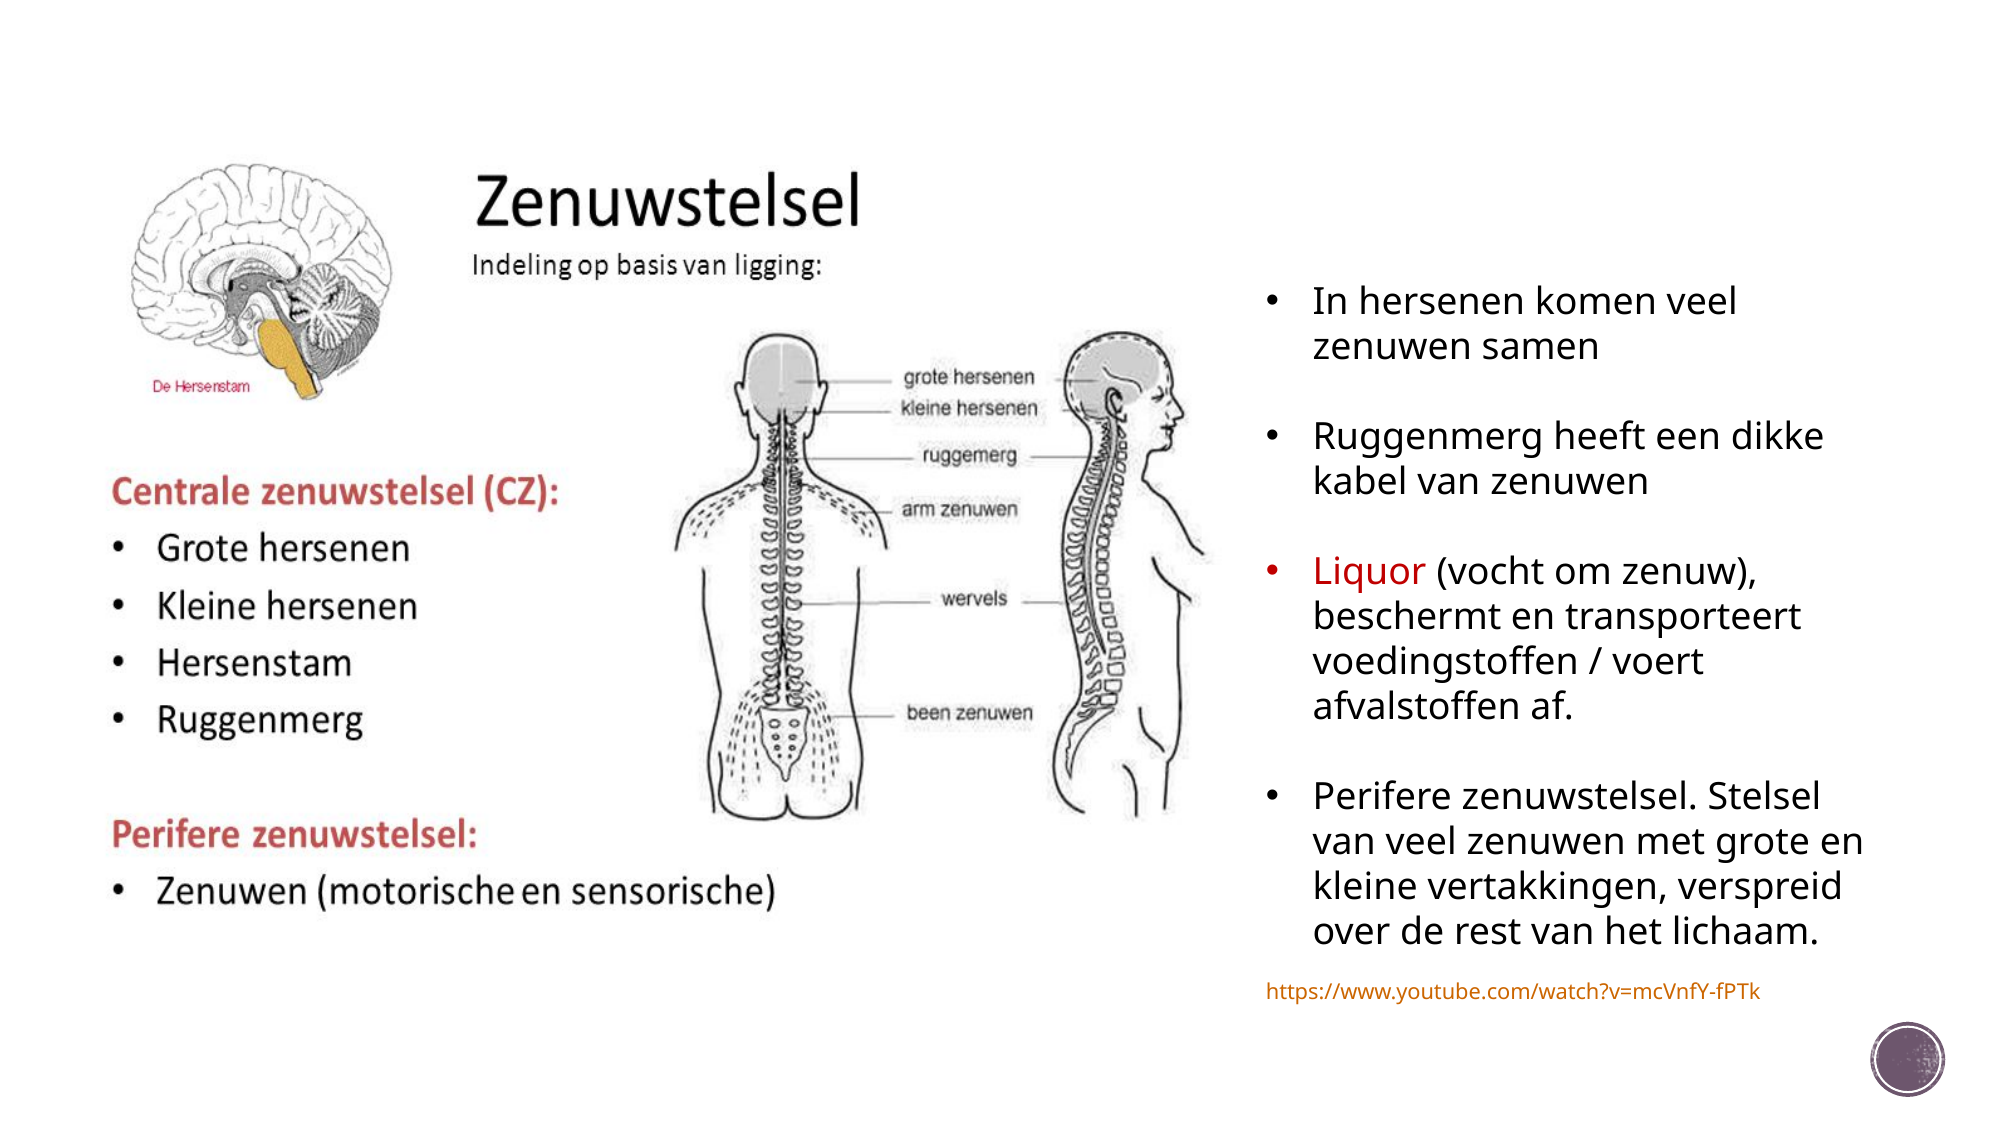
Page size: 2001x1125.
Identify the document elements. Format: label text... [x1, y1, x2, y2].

picture [66, 79, 1272, 1051]
text_box In hersenen komen veel zenuwen samen Ruggenmerg heeft een dikke kabel van zenuwen Liquor (vocht om zenuw), beschermt en transporteert voedingstoffen / voert afvalstoffen af. Perifere zenuwstelsel. Stelsel van veel zenuwen met grote en kleine vertakkingen, verspreid over de rest van het lichaam. https://www.youtube.com/watch?v=mcVnfY-fPTk [1251, 269, 1898, 1087]
